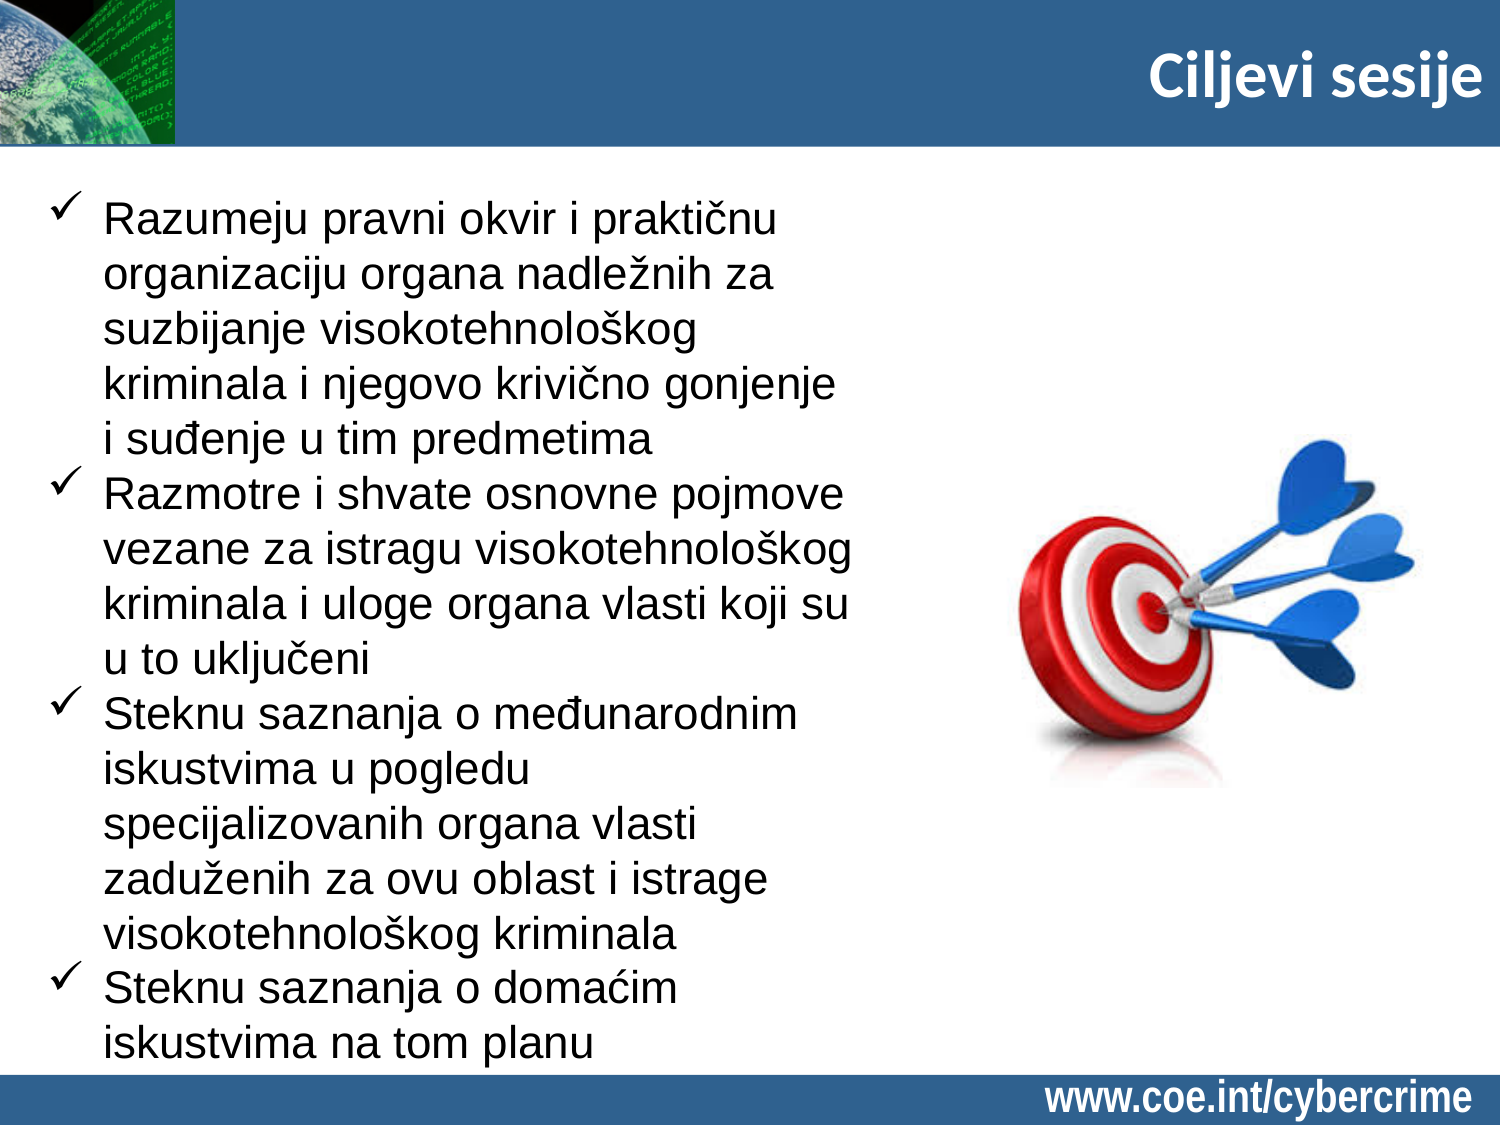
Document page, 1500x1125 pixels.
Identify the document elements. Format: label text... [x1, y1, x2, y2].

text_box Ciljevi sesije [177, 0, 1500, 149]
picture [0, 0, 175, 144]
text_box [0, 1073, 1030, 1125]
picture [978, 434, 1441, 788]
text_box www.coe.int/cybercrime [1030, 1059, 1500, 1125]
text_box Razumeju pravni okvir i praktičnu organizaciju organa nadležnih za suzbijanje visokotehnološkog kriminala i njegovo krivično gonjenje i suđenje u tim predmetima Razmotre i shvate osnovne pojmove vezane za istragu visokotehnološkog kriminala i uloge organa vlasti koji su u to uključeni Steknu saznanja o međunarodnim iskustvima u pogledu specijalizovanih organa vlasti zaduženih za ovu oblast i istrage visokotehnološkog kriminala Steknu saznanja o domaćim iskustvima na tom planu [32, 181, 875, 1076]
